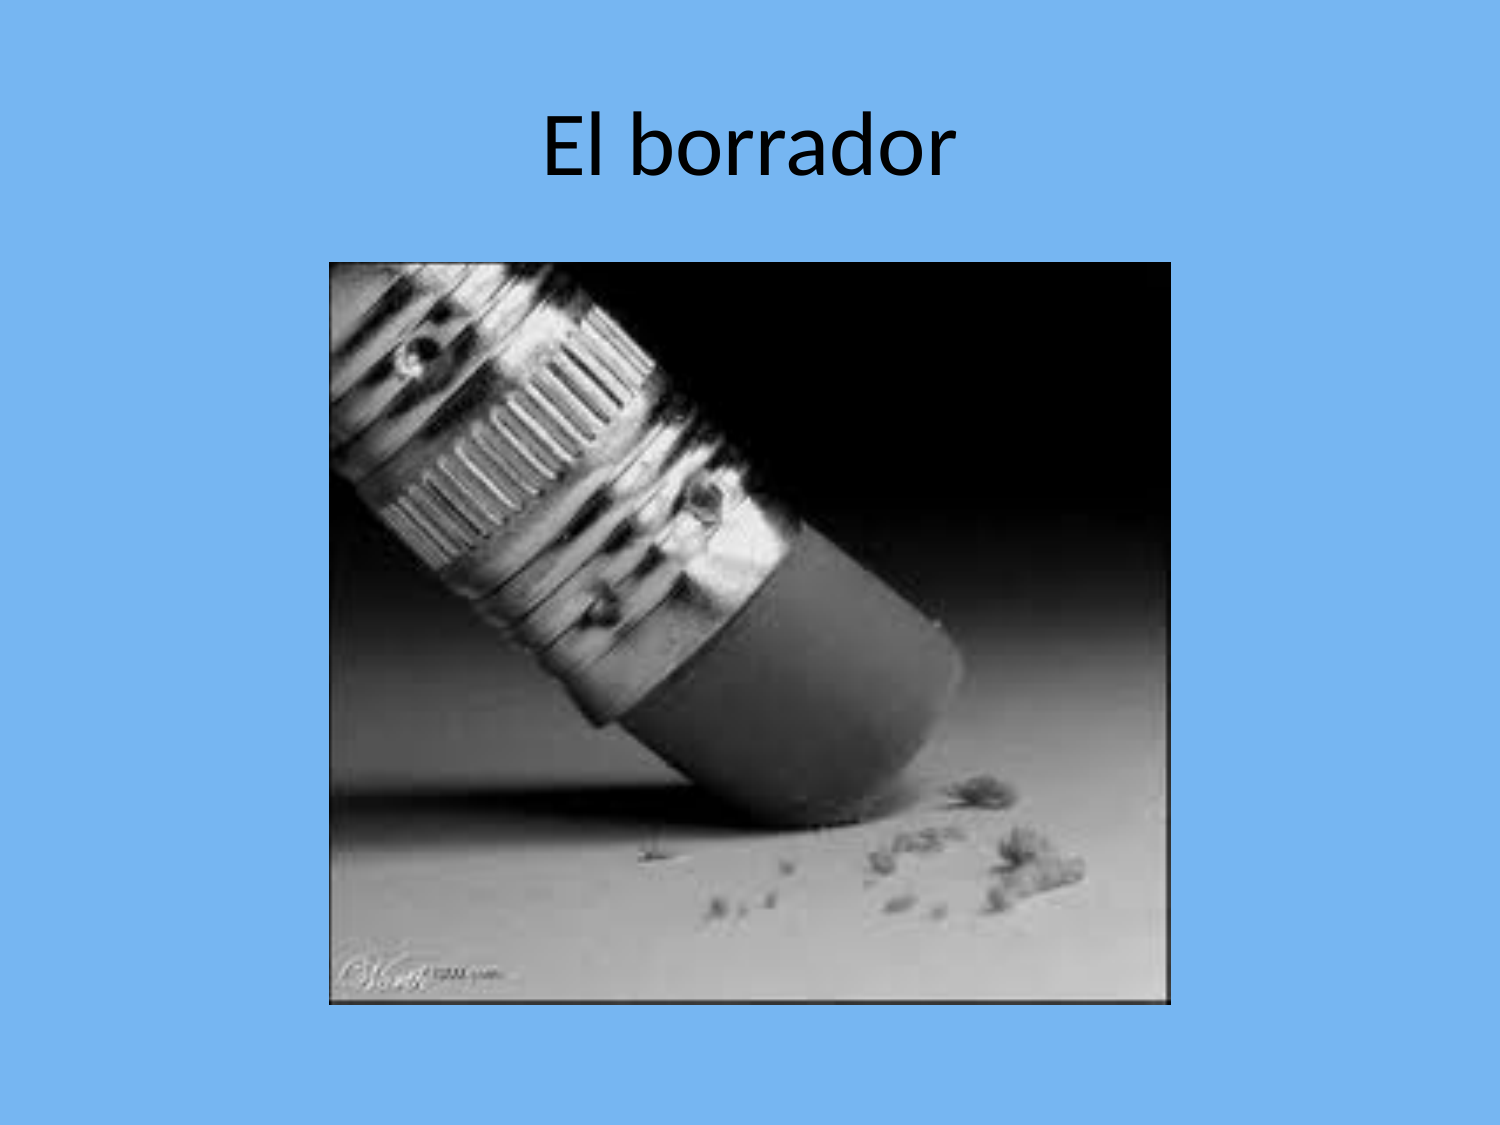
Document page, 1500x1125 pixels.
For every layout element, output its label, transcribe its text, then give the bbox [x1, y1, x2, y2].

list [74, 262, 1426, 1006]
title El borrador [75, 45, 1425, 233]
